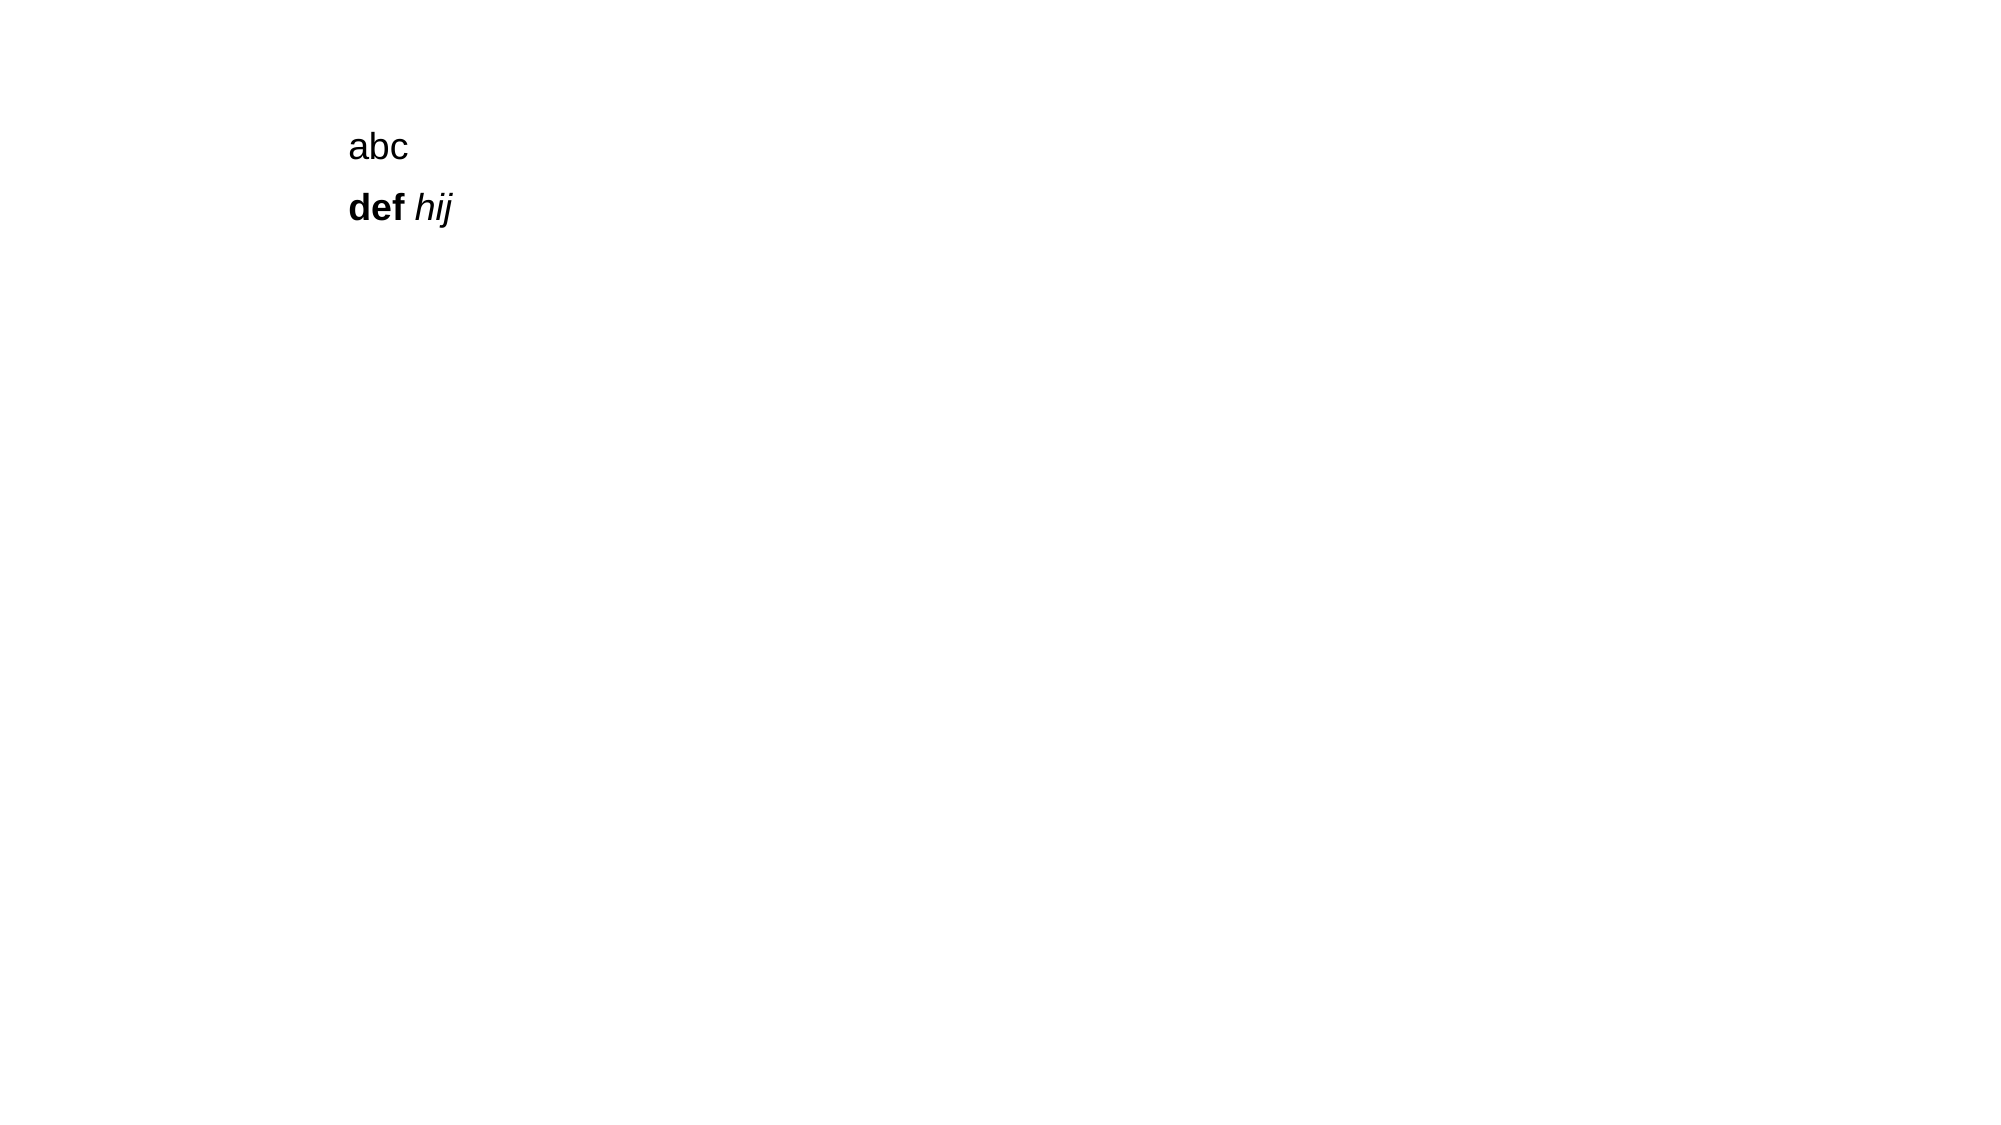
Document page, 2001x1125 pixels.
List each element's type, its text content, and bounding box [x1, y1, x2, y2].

table_cell def hij [333, 179, 1667, 240]
table_header abc [333, 118, 1667, 179]
